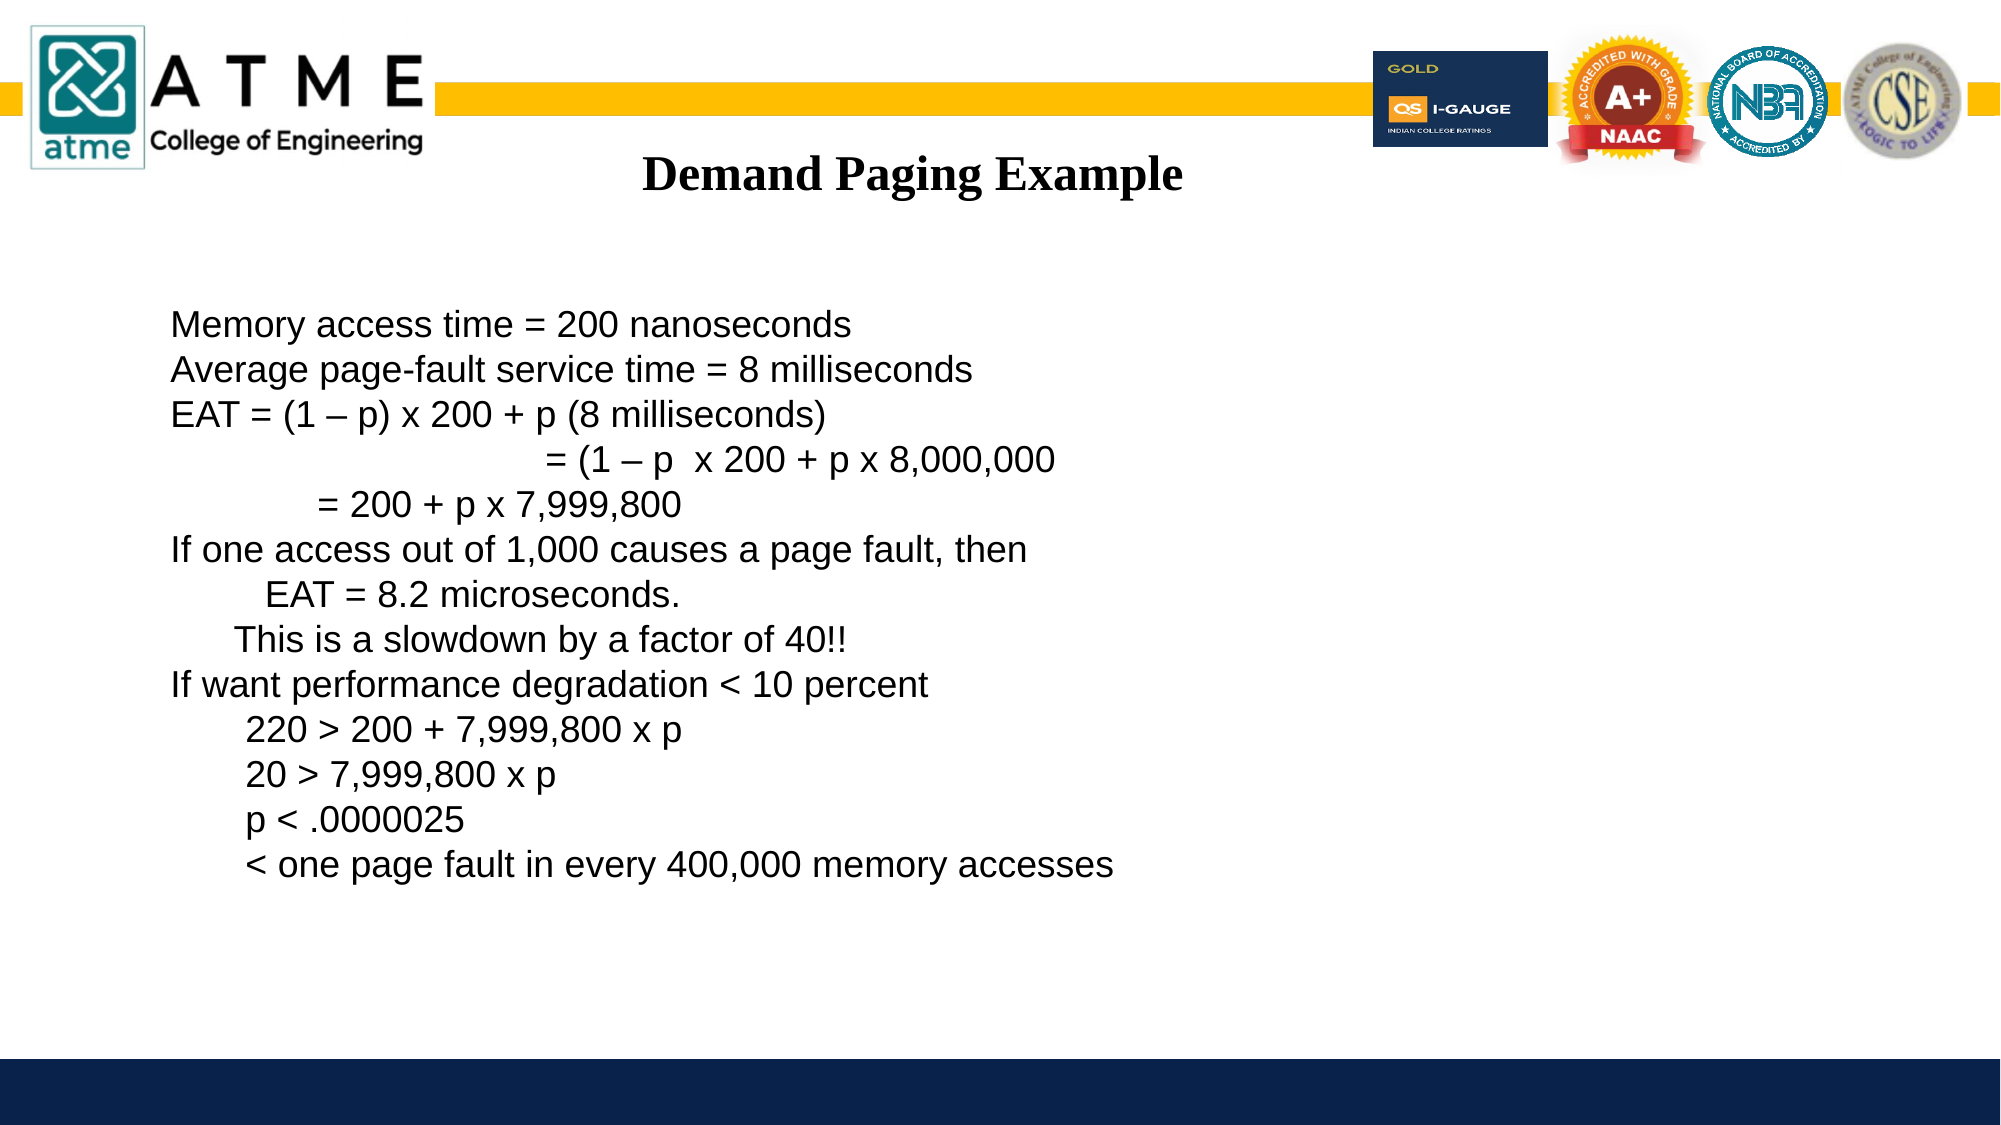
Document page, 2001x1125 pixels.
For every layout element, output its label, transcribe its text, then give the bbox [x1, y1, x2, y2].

picture [22, 15, 435, 178]
list Memory access time = 200 nanoseconds Average page-fault service time = 8 milliseconds EAT = (1 – p) x 200 + p (8 milliseconds) = (1 – p x 200 + p x 8,000,000 = 200 + p x 7,999,800 If one access out of 1,000 causes a page fault, then EAT = 8.2 microseconds. This is a slowdown by a factor of 40!! If want performance degradation < 10 percent 220 > 200 + 7,999,800 x p 20 > 7,999,800 x p p < .0000025 < one page fault in every 400,000 memory accesses [155, 292, 1414, 1089]
title Demand Paging Example [627, 132, 1899, 228]
picture [1840, 26, 1968, 176]
picture [1373, 20, 1828, 132]
picture [0, 1059, 2001, 1125]
